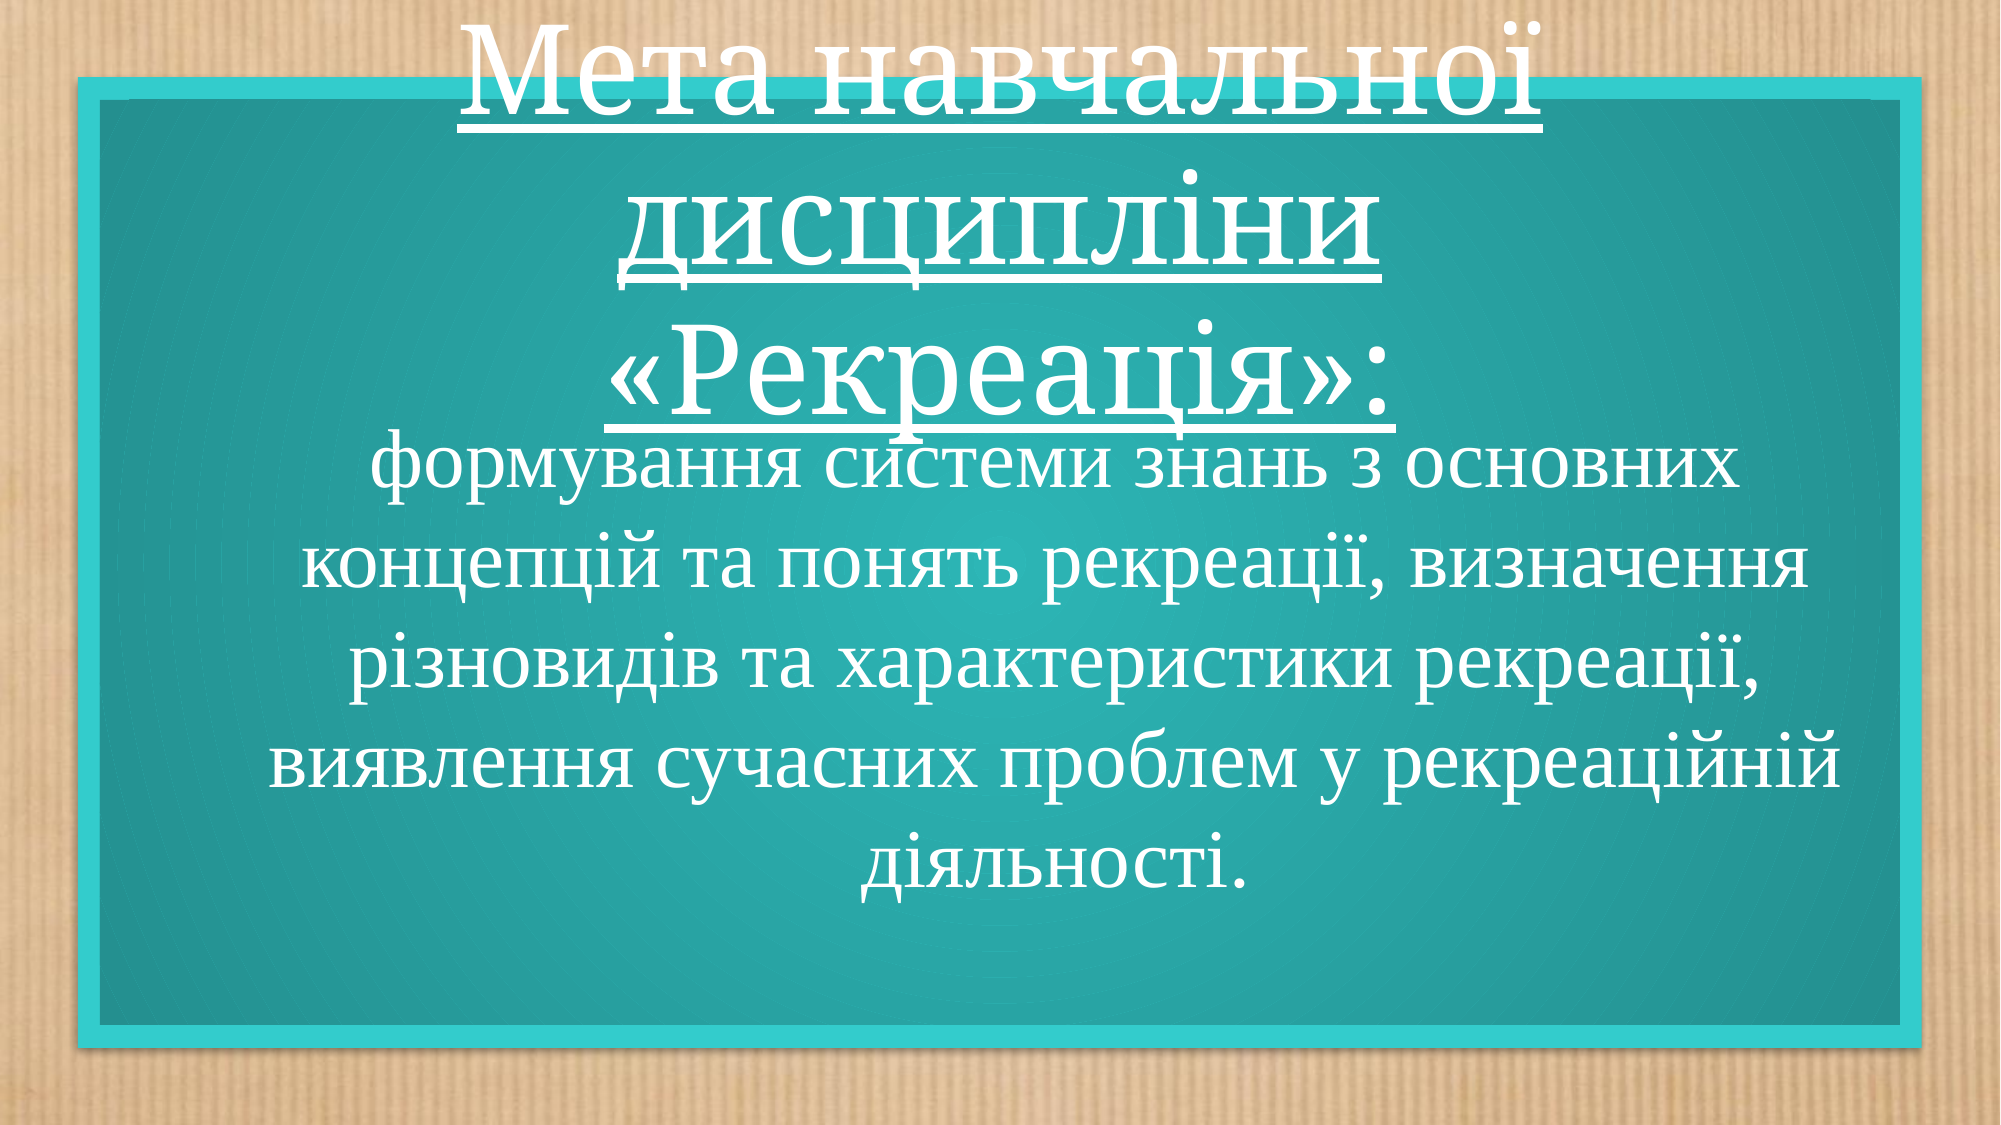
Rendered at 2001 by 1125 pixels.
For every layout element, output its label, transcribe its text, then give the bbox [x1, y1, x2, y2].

text_box [0, 0, 2000, 1125]
text_box формування системи знань з основних концепцій та понять рекреації, визначення різновидів та характеристики рекреації, виявлення сучасних проблем у рекреаційній діяльності. [212, 396, 1900, 912]
title Мета навчальної дисципліни «Рекреація»: [212, 182, 1788, 396]
text_box [77, 76, 1923, 1049]
text_box [99, 99, 1901, 1026]
